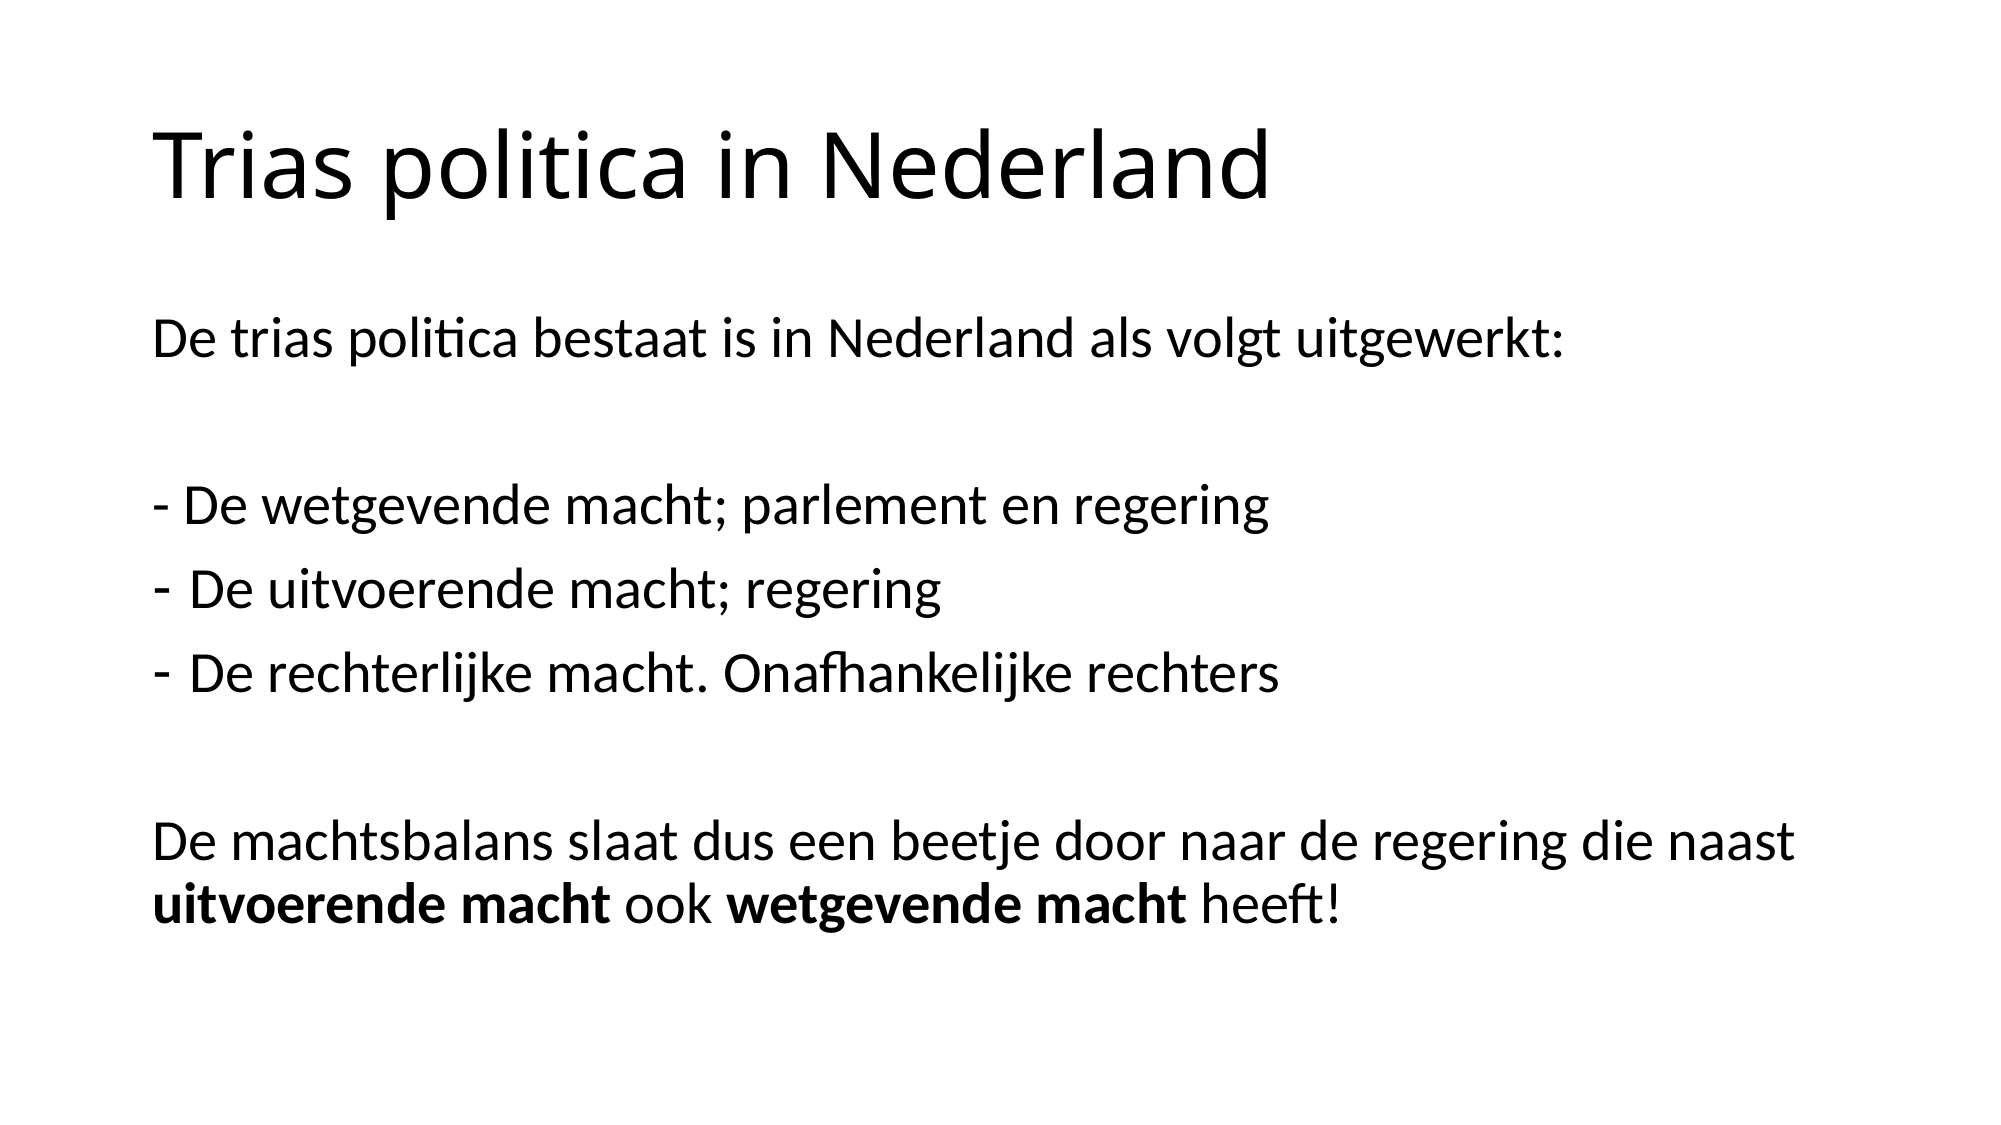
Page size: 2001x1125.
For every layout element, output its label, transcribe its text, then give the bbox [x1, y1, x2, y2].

title Trias politica in Nederland [137, 59, 1863, 278]
list De trias politica bestaat is in Nederland als volgt uitgewerkt: - De wetgevende macht; parlement en regering De uitvoerende macht; regering De rechterlijke macht. Onafhankelijke rechters De machtsbalans slaat dus een beetje door naar de regering die naast uitvoerende macht ook wetgevende macht heeft! [137, 299, 1863, 1014]
